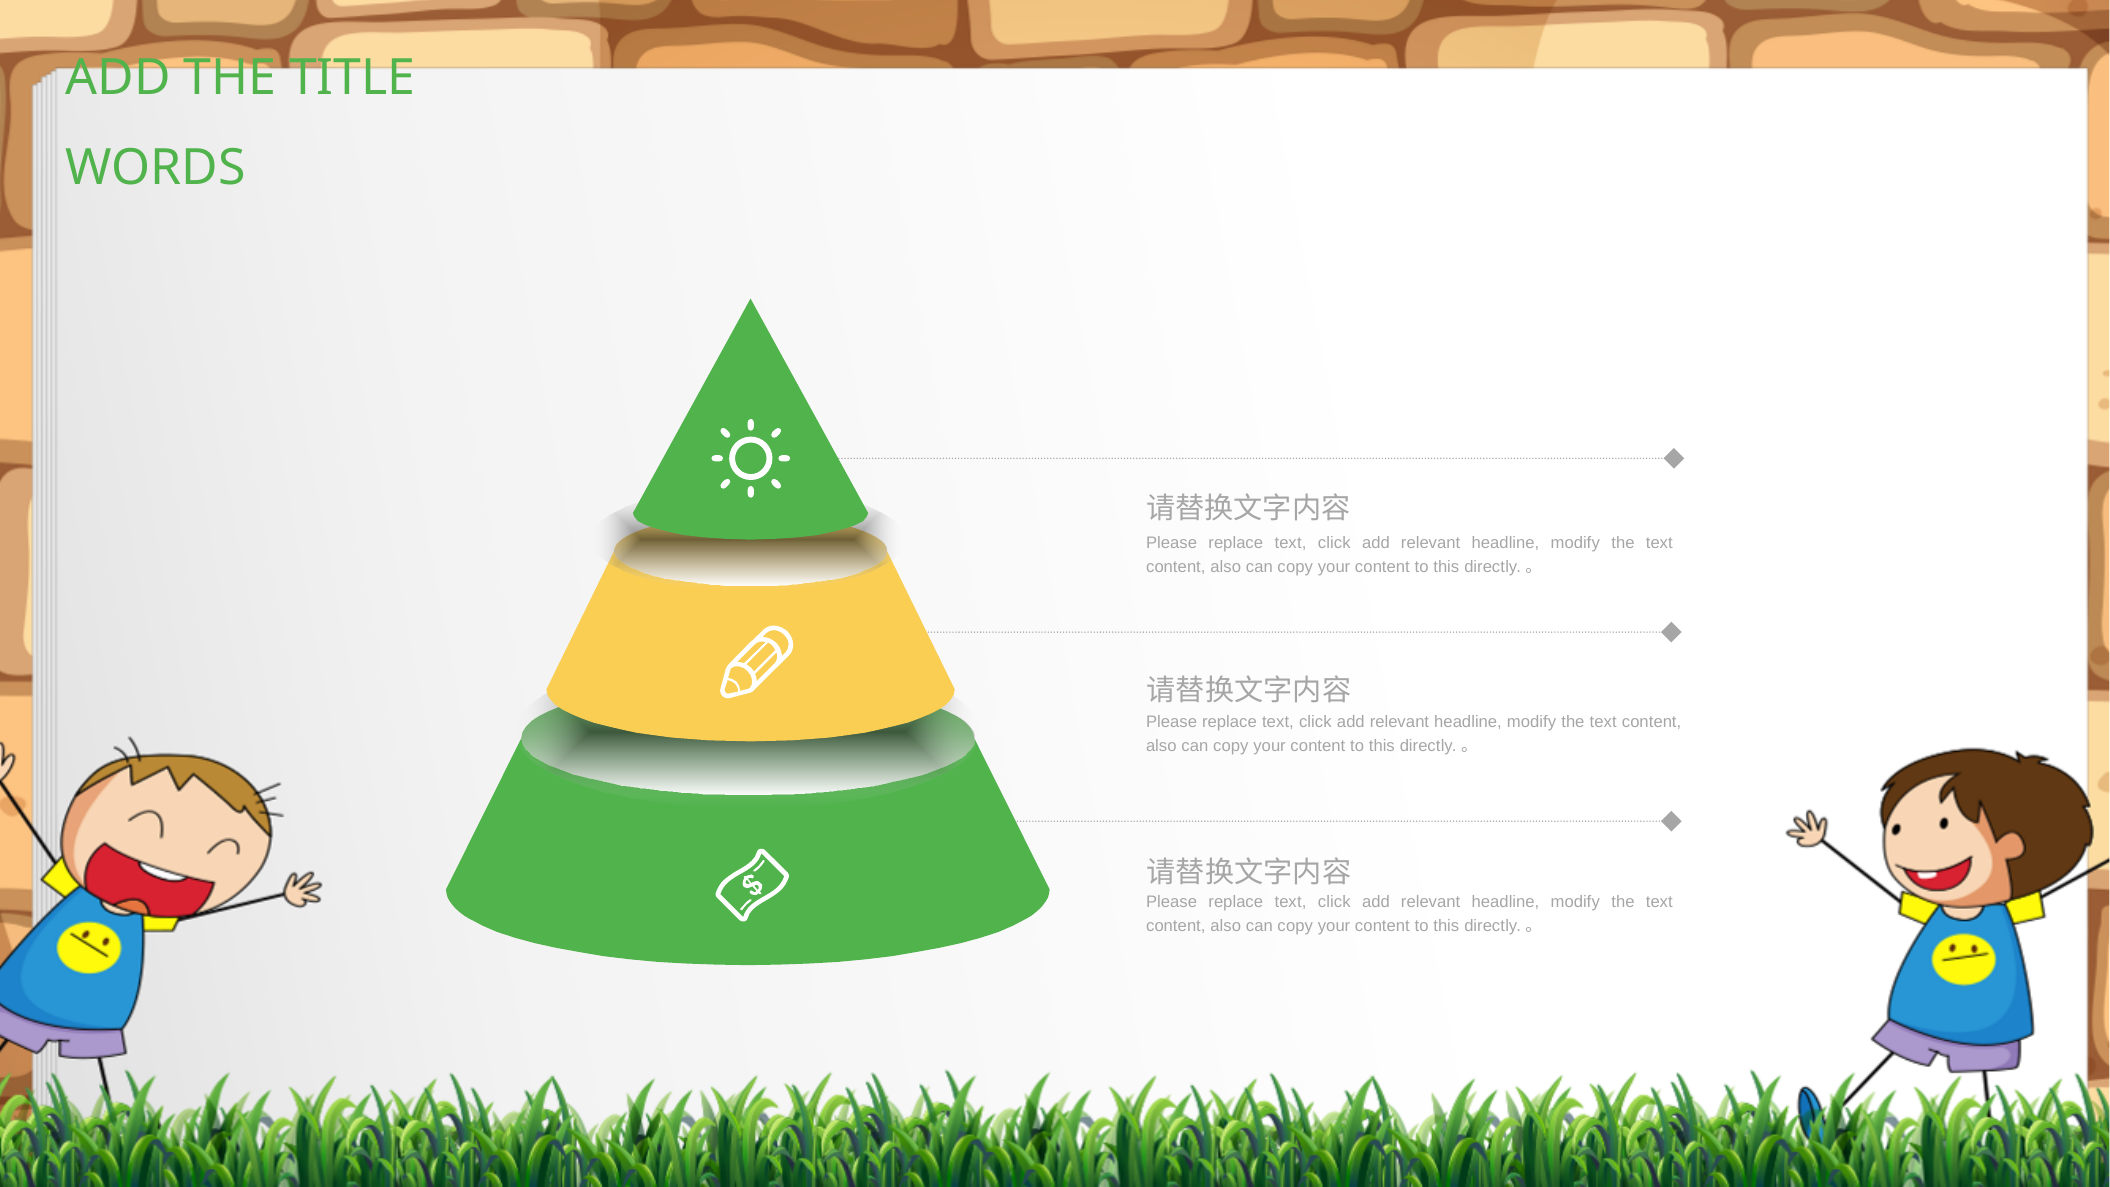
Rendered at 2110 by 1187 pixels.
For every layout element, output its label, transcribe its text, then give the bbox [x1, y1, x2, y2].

text_box [720, 478, 731, 487]
picture [0, 0, 2110, 1187]
text_box [647, 298, 838, 487]
text_box 请替换文字内容 [1146, 846, 1352, 889]
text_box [546, 487, 955, 742]
text_box [711, 455, 724, 462]
text_box ADD THE TITLE WORDS [50, 7, 583, 202]
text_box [747, 458, 1674, 822]
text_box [445, 656, 1050, 966]
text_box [715, 848, 790, 922]
text_box [771, 427, 782, 438]
text_box [720, 427, 731, 438]
text_box [729, 436, 773, 480]
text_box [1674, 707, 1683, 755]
text_box [747, 418, 754, 431]
text_box Please replace text, click add relevant headline, modify the text content, also can copy your content to this directly.。 [1146, 886, 1674, 935]
